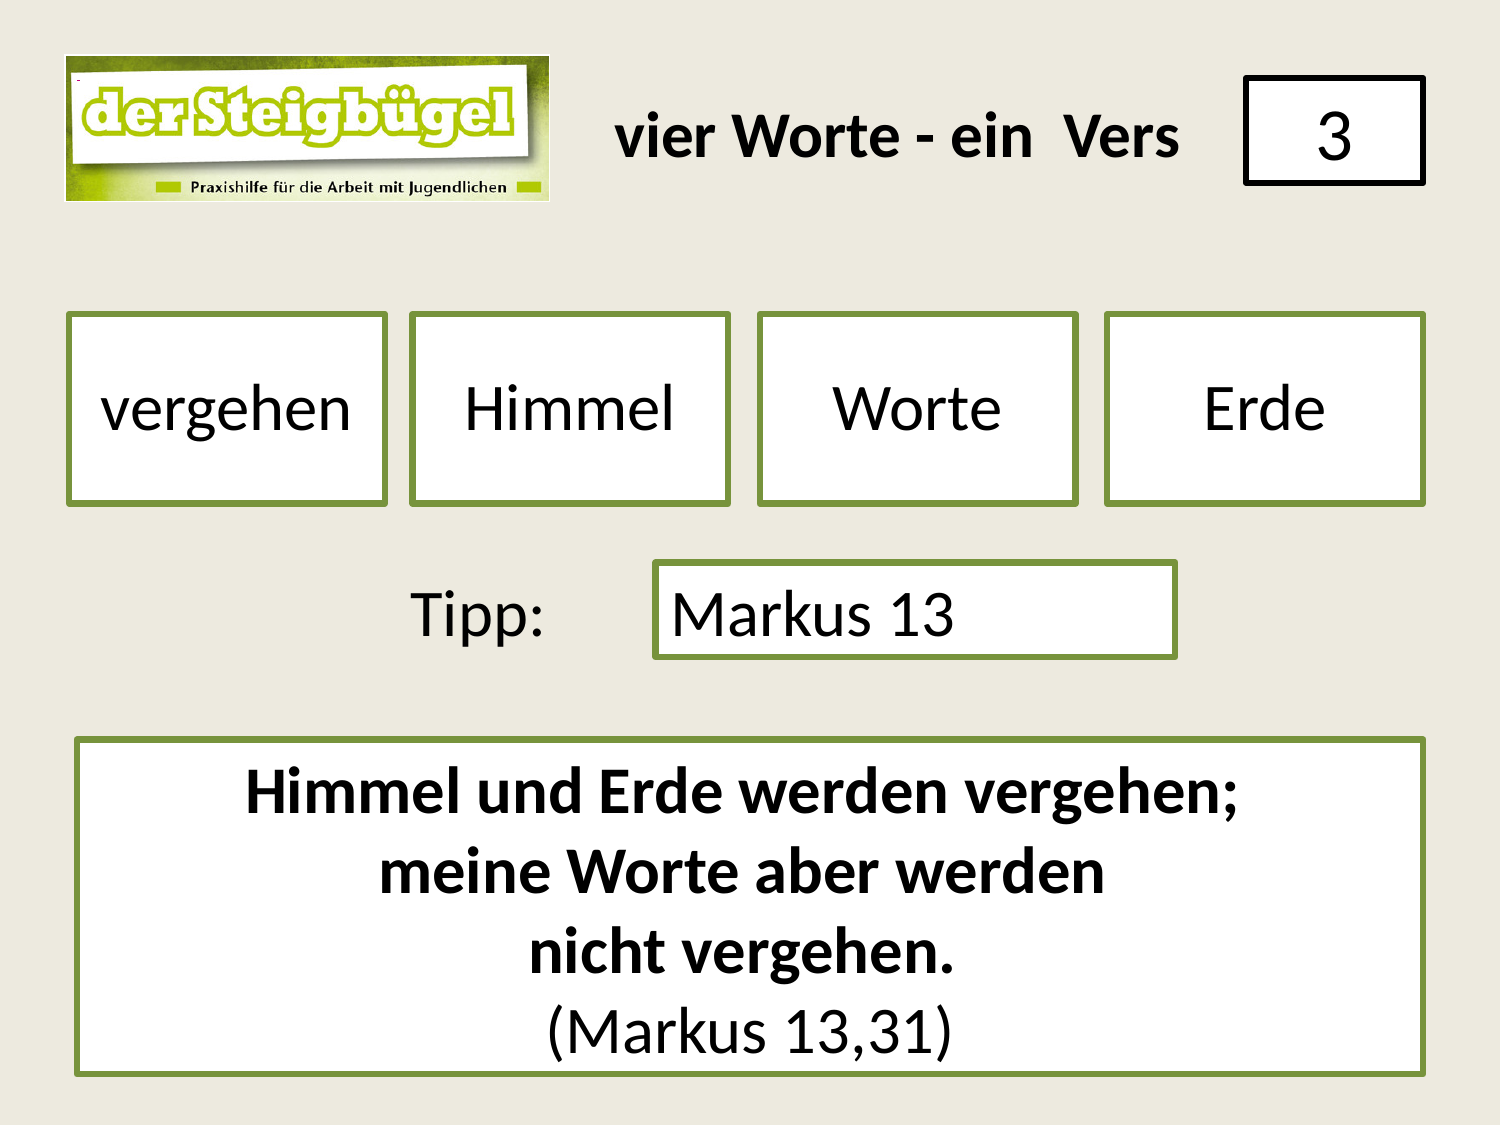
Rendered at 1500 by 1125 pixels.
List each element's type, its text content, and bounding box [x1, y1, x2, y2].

text_box Himmel und Erde werden vergehen; meine Worte aber werden nicht vergehen. (Markus 13,31) [76, 739, 1424, 1075]
table_header [739, 536, 761, 688]
text_box Markus 13 [761, 562, 1176, 658]
picture [64, 54, 550, 202]
text_box Markus 13 [655, 562, 739, 658]
text_box 3 [1246, 78, 1424, 183]
text_box Tipp: [395, 562, 585, 658]
title vier Worte - ein Vers [584, 54, 1211, 209]
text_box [64, 290, 1424, 528]
